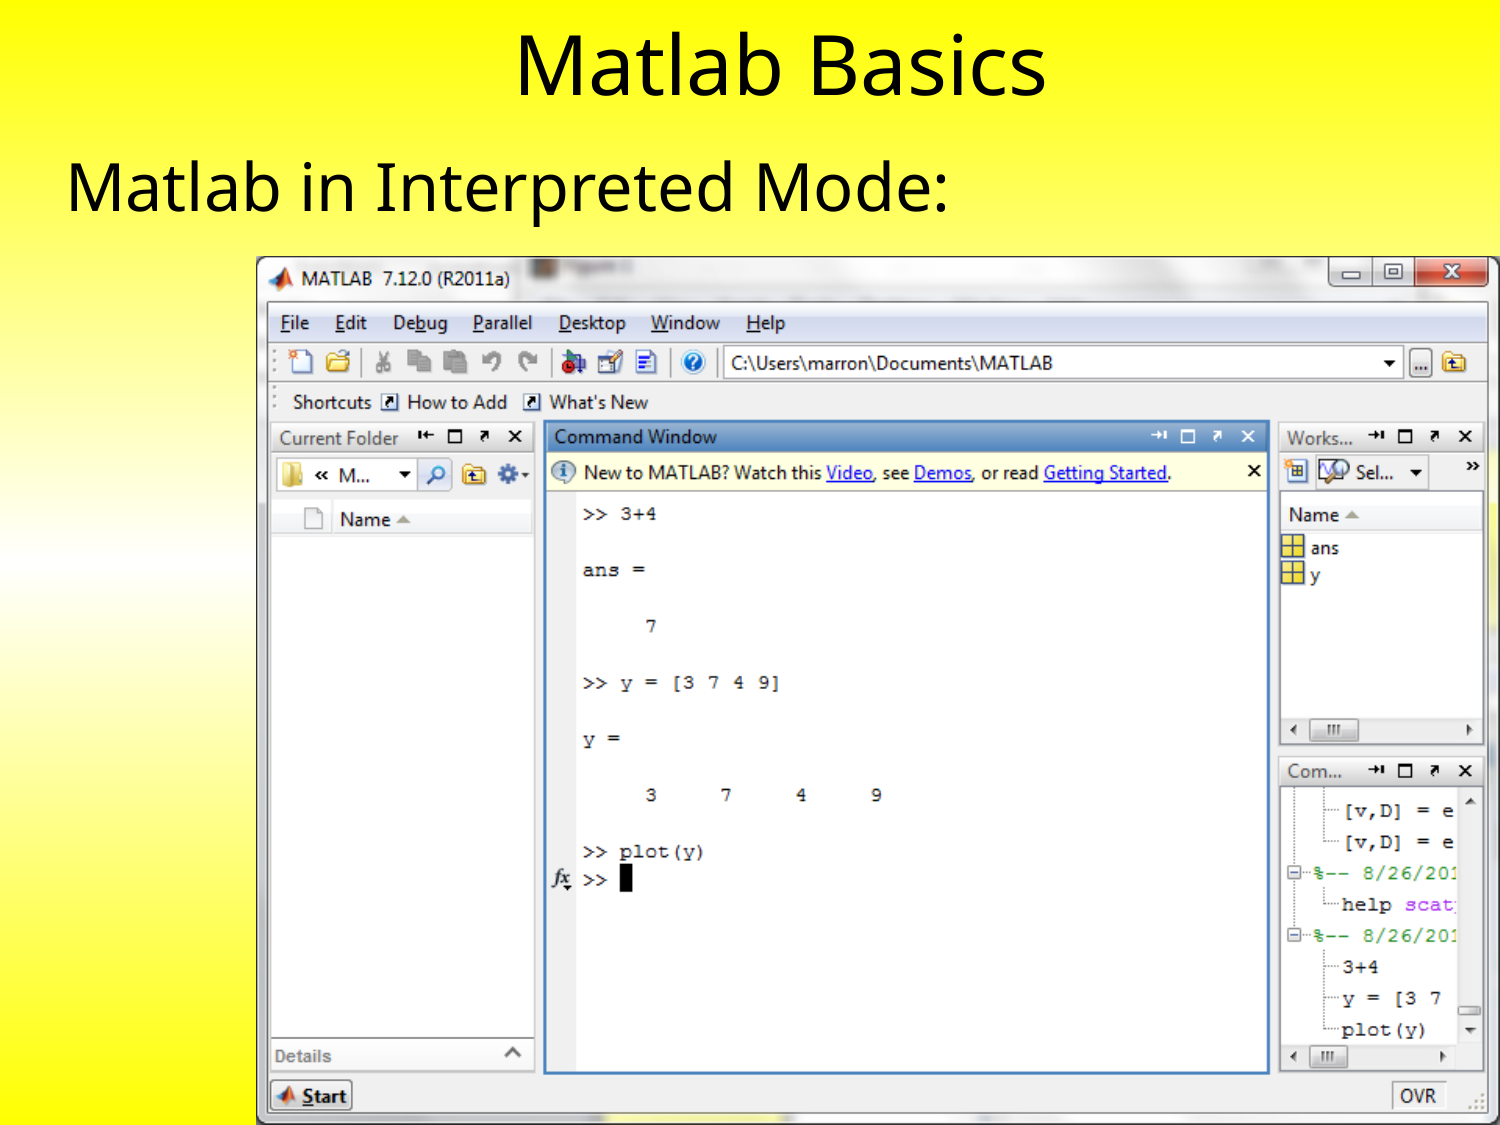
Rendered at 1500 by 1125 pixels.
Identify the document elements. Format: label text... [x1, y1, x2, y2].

title Matlab Basics [125, 0, 1438, 125]
list Matlab in Interpreted Mode: [50, 137, 1463, 1025]
picture [255, 255, 1500, 1125]
